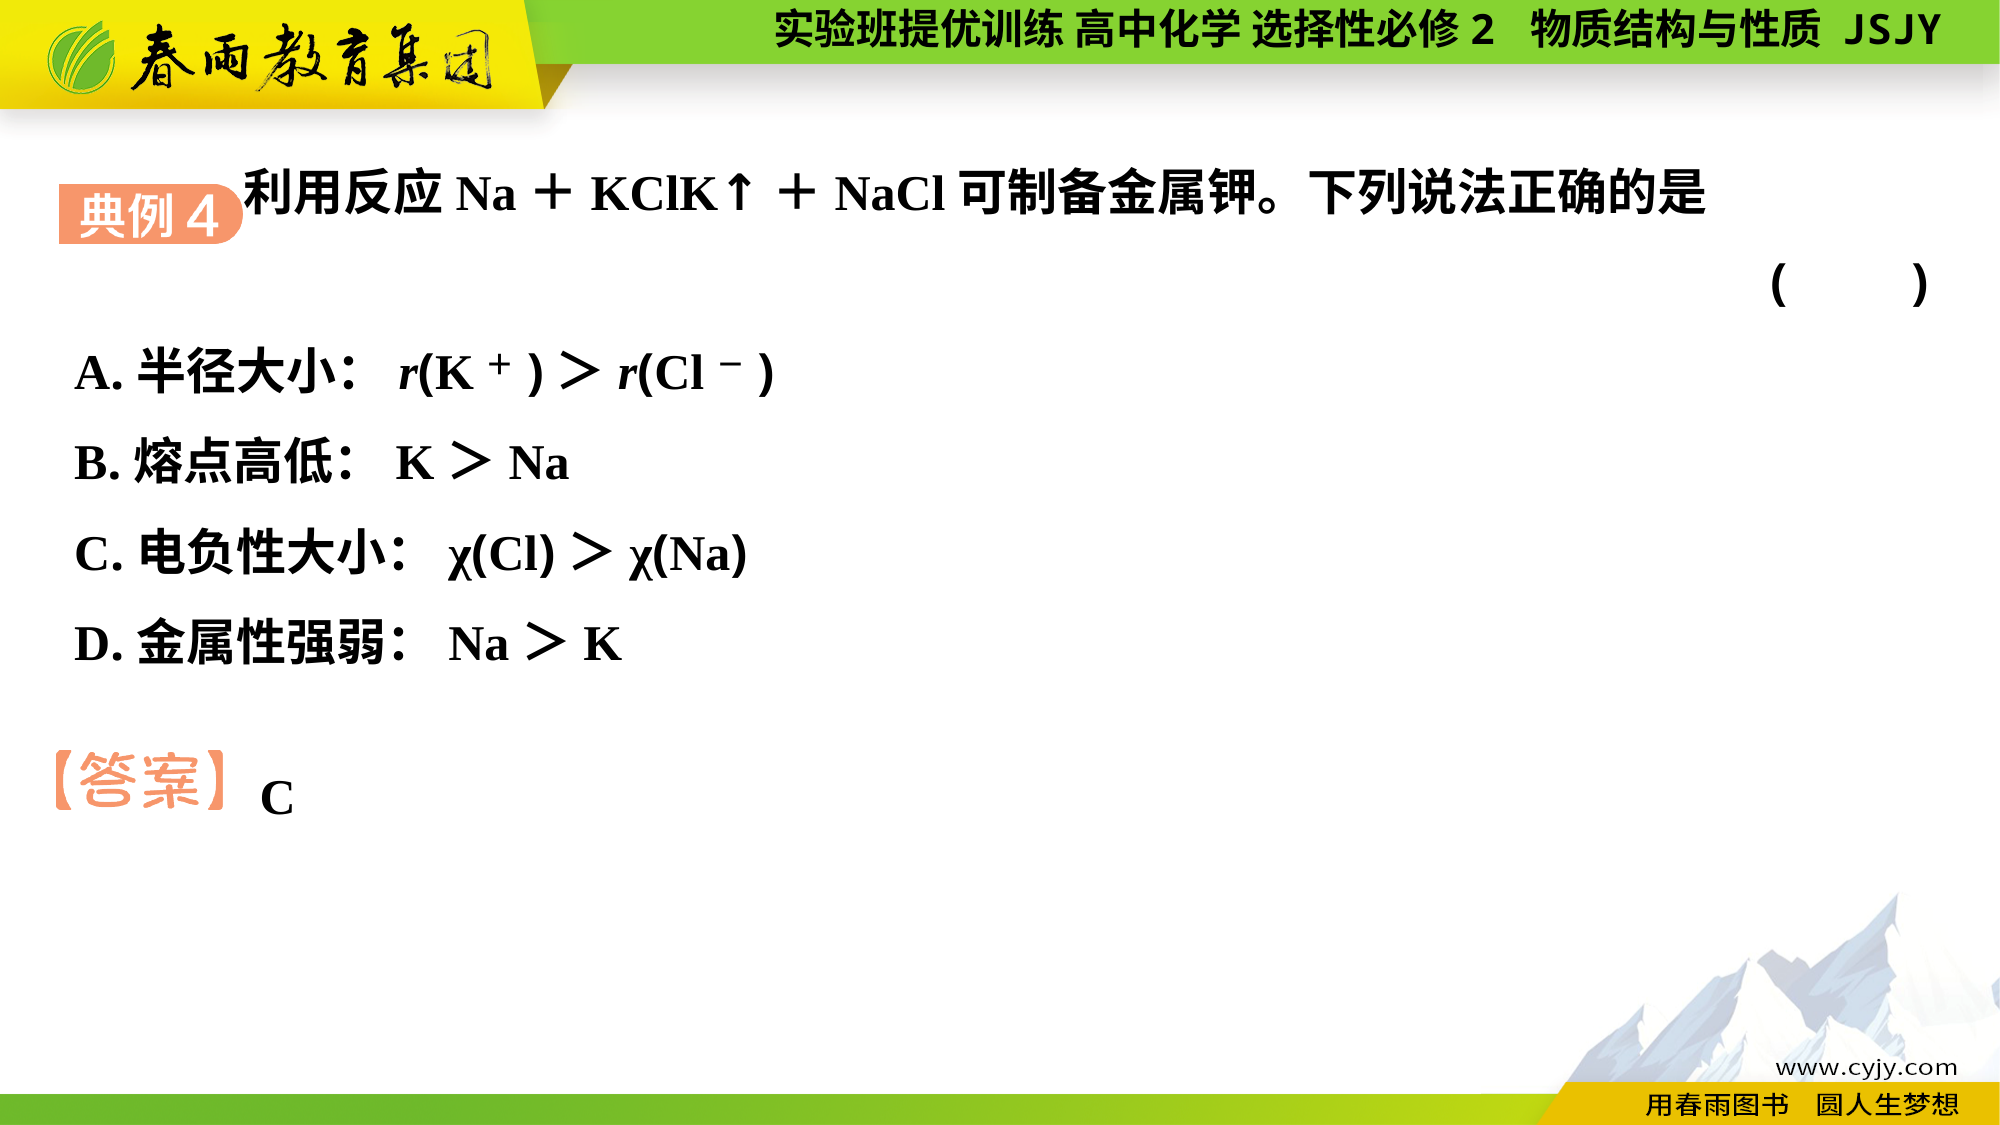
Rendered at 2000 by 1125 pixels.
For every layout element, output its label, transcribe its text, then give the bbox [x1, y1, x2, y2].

picture [0, 0, 2000, 1125]
text_box C [56, 727, 1944, 833]
